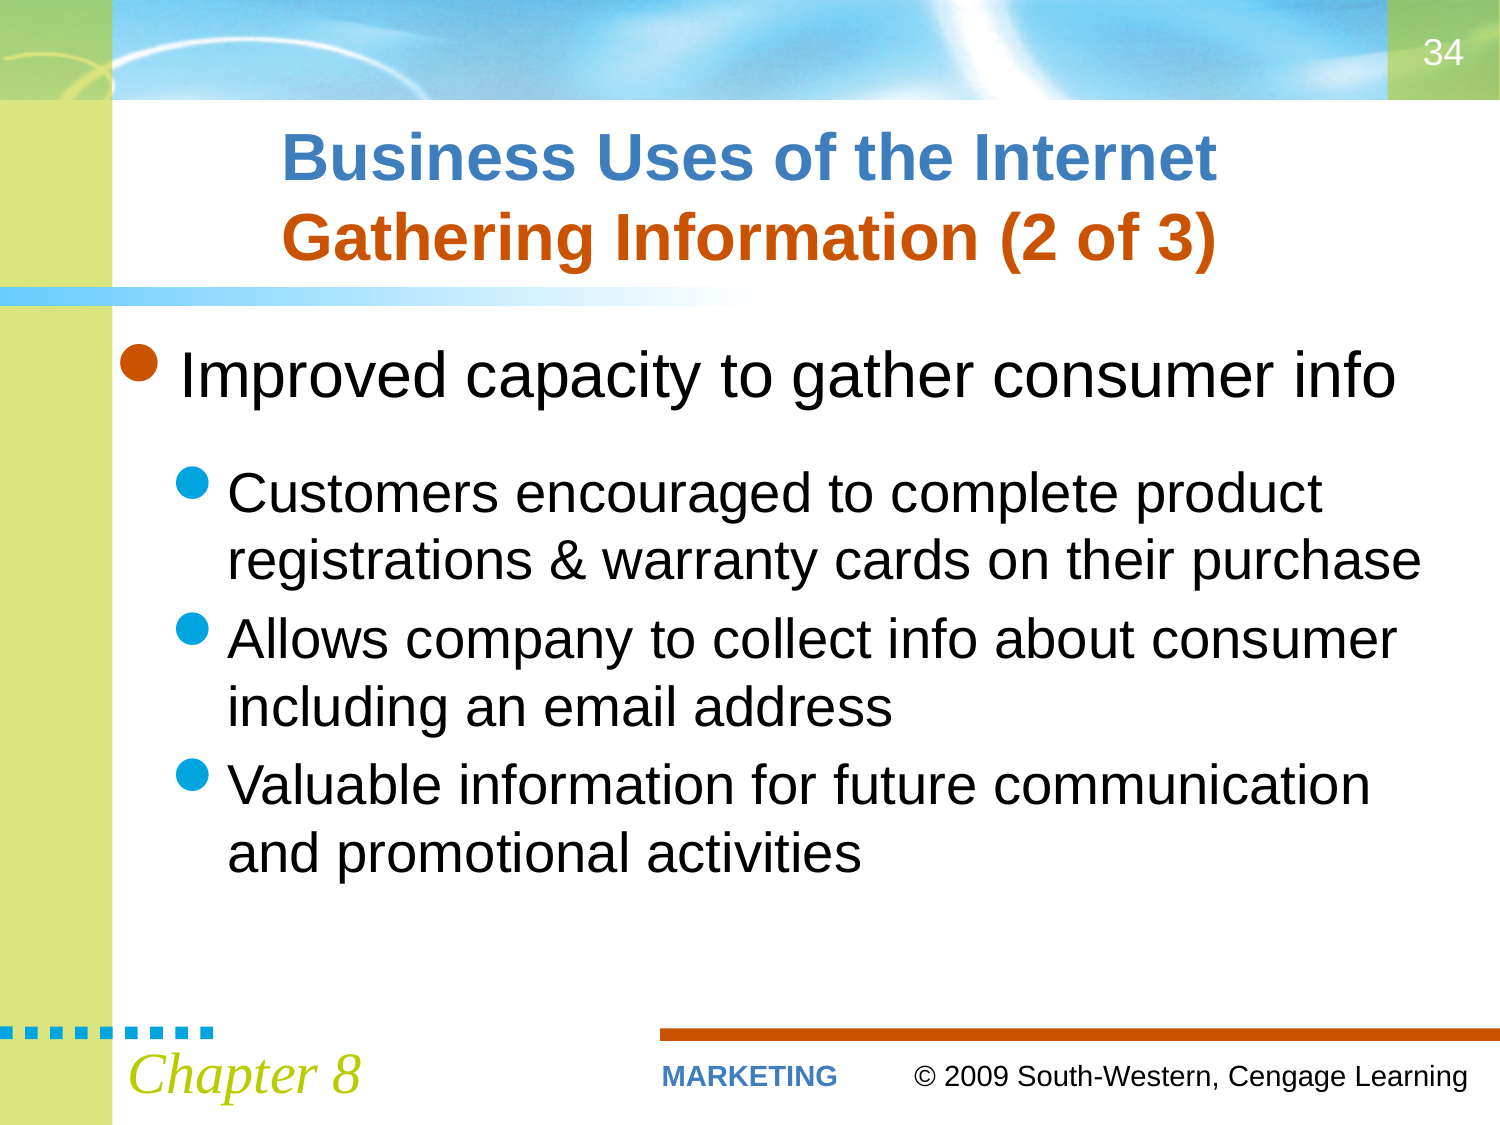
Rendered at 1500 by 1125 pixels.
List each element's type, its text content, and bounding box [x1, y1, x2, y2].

title Business Uses of the Internet Gathering Information (2 of 3) [112, 99, 1388, 288]
footer Chapter 8 [112, 1012, 638, 1113]
slide_number 34 [1387, 0, 1500, 101]
list Improved capacity to gather consumer info Customers encouraged to complete product registrations & warranty cards on their purchase Allows company to collect info about consumer including an email address Valuable information for future communication and promotional activities [99, 324, 1476, 1001]
